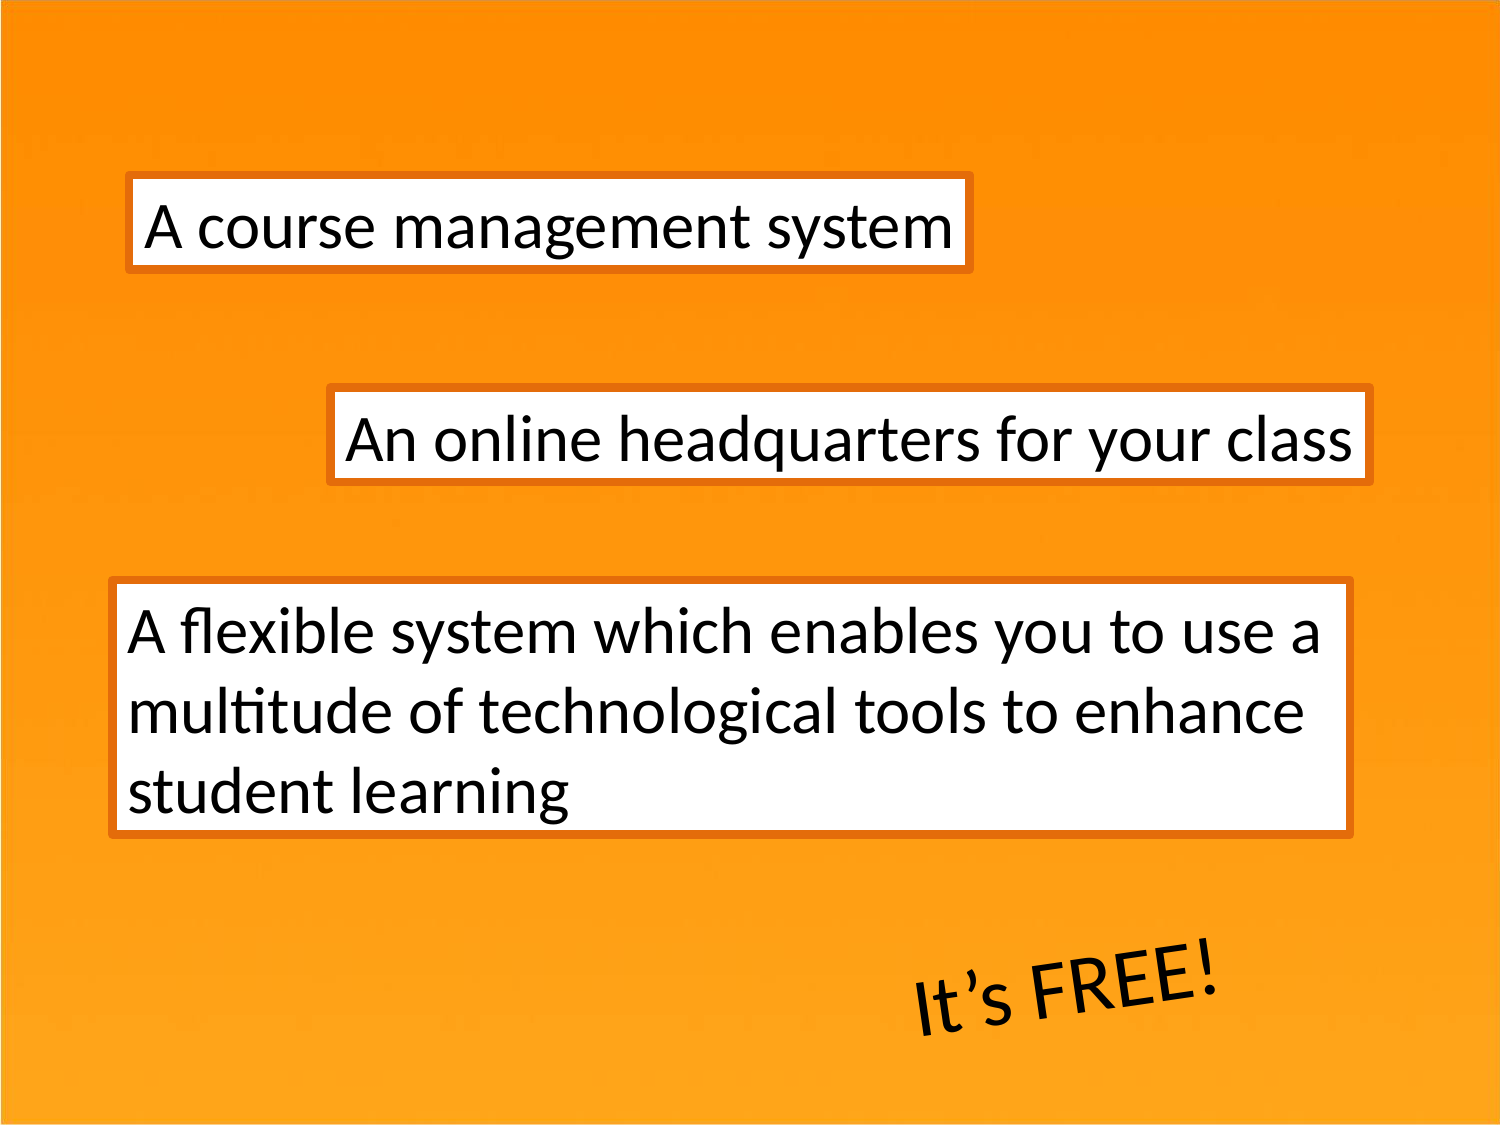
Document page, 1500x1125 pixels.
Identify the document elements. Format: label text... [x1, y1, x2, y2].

text_box A course management system [129, 174, 970, 270]
text_box A flexible system which enables you to use a multitude of technological tools to enhance student learning [112, 579, 1350, 835]
picture [0, 0, 1500, 1125]
text_box It’s FREE! [889, 900, 1243, 1064]
text_box An online headquarters for your class [330, 387, 1370, 483]
